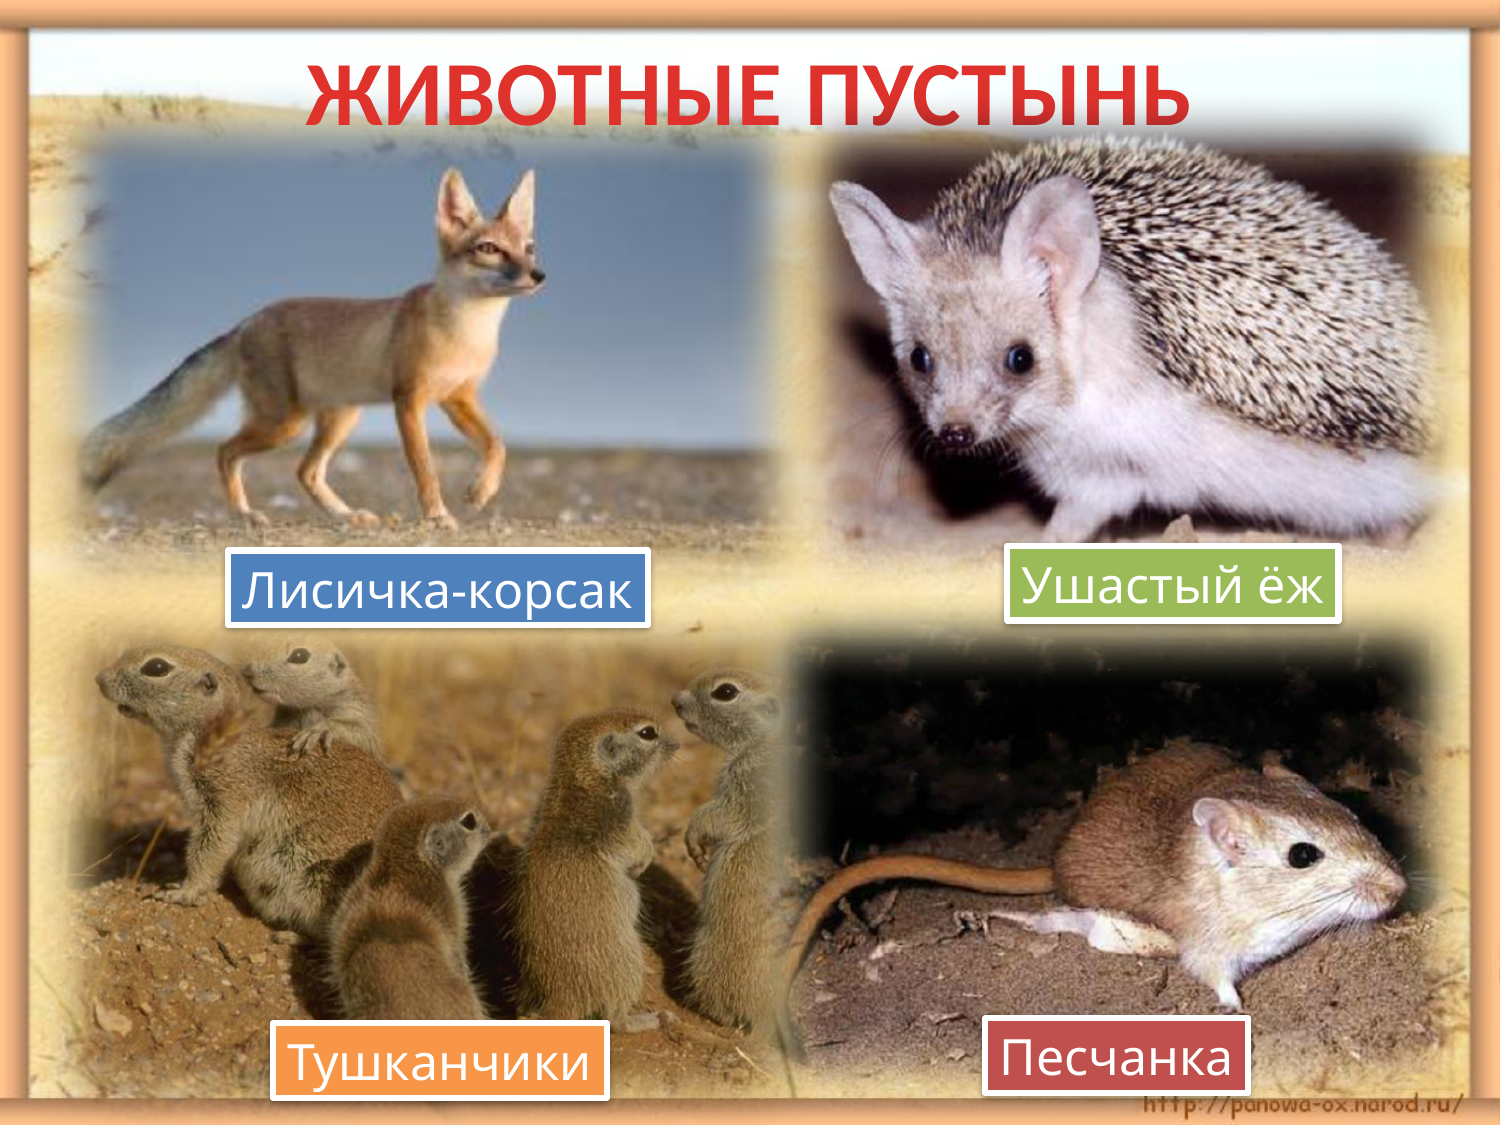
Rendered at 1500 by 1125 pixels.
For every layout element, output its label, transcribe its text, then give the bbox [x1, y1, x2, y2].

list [29, 77, 827, 592]
picture [0, 0, 1500, 1125]
title ЖИВОТНЫЕ ПУСТЫНЬ [75, 0, 1425, 88]
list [773, 89, 1477, 584]
